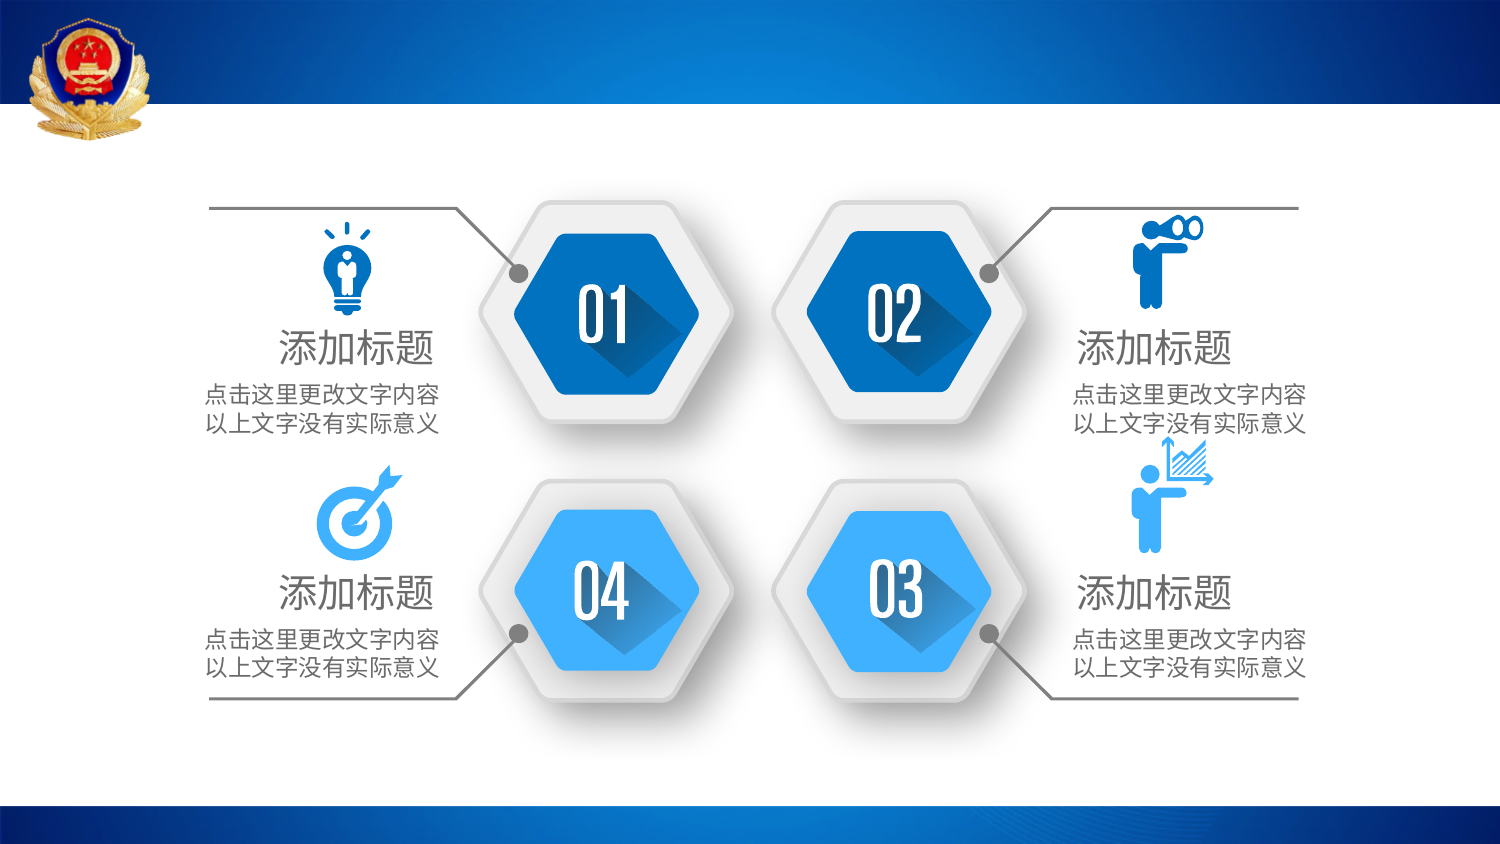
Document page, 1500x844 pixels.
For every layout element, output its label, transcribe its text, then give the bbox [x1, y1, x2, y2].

text_box 添加标题 [1064, 318, 1245, 372]
text_box 点击这里更改文字内容 以上文字没有实际意义 [1057, 617, 1339, 689]
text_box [323, 221, 372, 316]
text_box [1030, 206, 1299, 233]
picture [0, 0, 1500, 141]
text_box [1133, 214, 1204, 310]
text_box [1131, 436, 1214, 554]
text_box 添加标题 [266, 318, 447, 372]
text_box 添加标题 [1064, 562, 1245, 617]
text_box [772, 202, 1026, 422]
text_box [772, 480, 1026, 701]
text_box [1030, 674, 1299, 701]
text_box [479, 202, 733, 422]
text_box 添加标题 [266, 562, 447, 617]
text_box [479, 480, 733, 701]
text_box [316, 464, 404, 561]
text_box 点击这里更改文字内容 以上文字没有实际意义 [181, 372, 463, 444]
text_box 点击这里更改文字内容 以上文字没有实际意义 [1057, 372, 1339, 444]
text_box [209, 206, 474, 229]
text_box [209, 678, 474, 701]
picture [0, 807, 1500, 844]
text_box 点击这里更改文字内容 以上文字没有实际意义 [181, 617, 463, 689]
